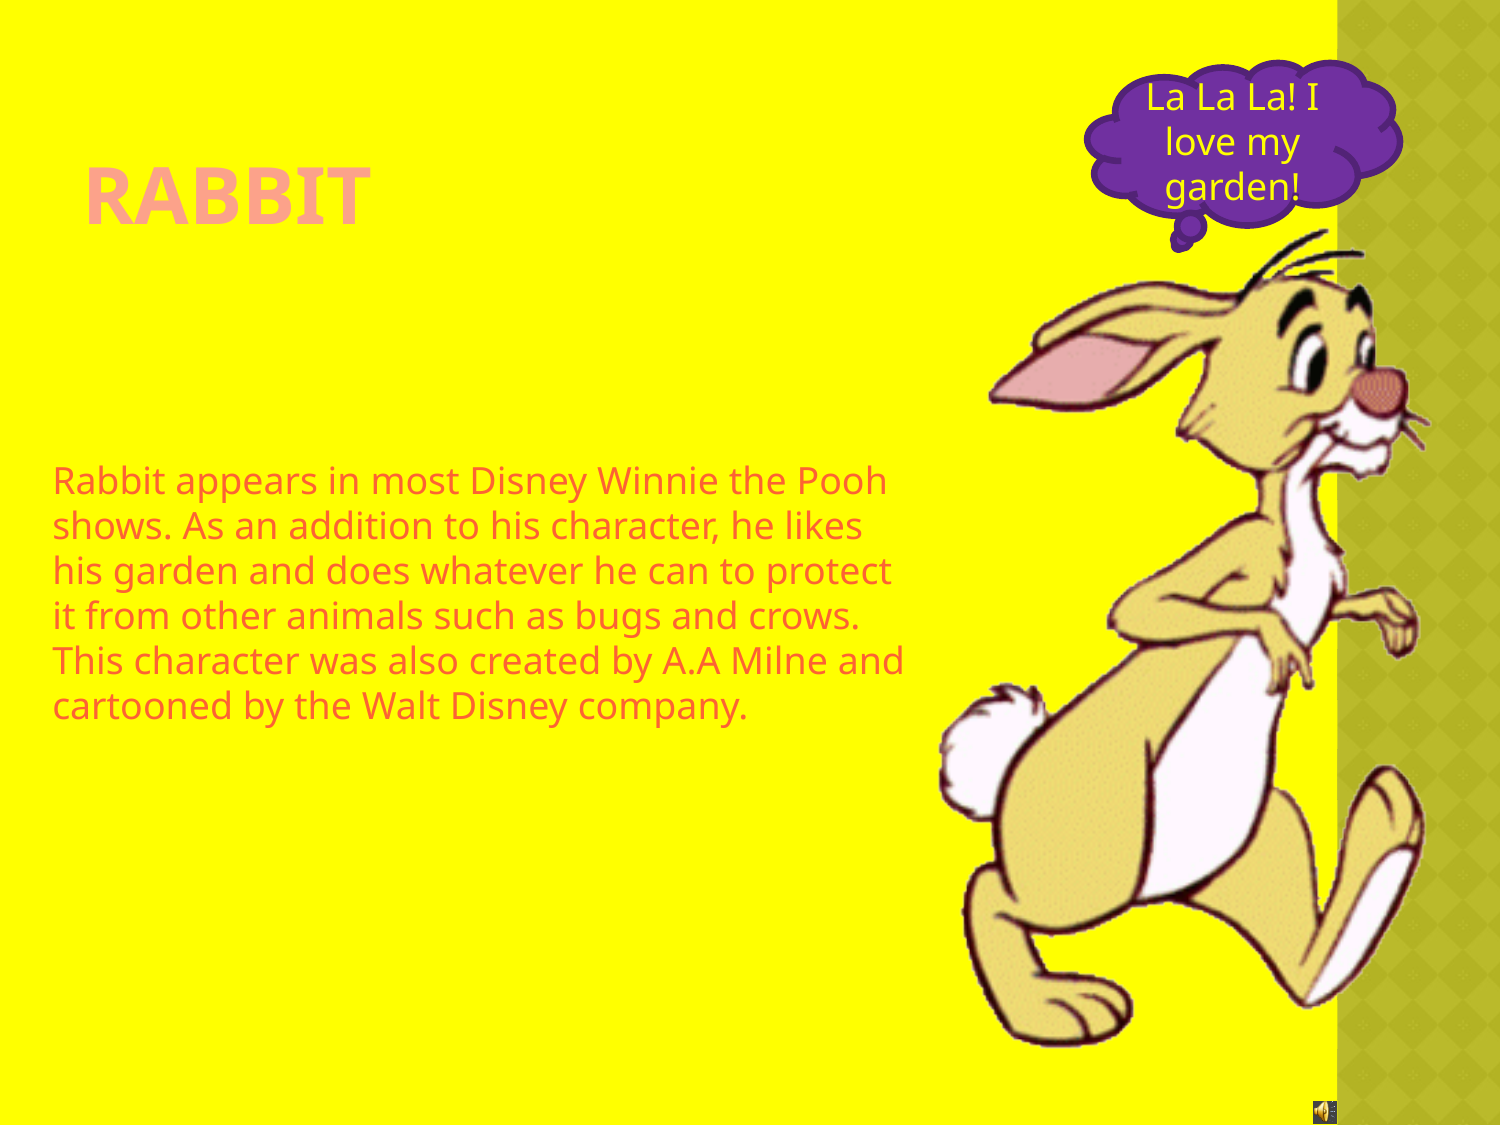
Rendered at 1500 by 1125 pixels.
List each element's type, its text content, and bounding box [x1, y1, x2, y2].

title Rabbit [75, 52, 1263, 240]
text_box Rabbit appears in most Disney Winnie the Pooh shows. As an addition to his character, he likes his garden and does whatever he can to protect it from other animals such as bugs and crows. This character was also created by A.A Milne and cartooned by the Walt Disney company. [37, 449, 906, 735]
picture [1312, 1099, 1338, 1125]
picture [912, 199, 1462, 1071]
text_box La La La! I love my garden! [1083, 59, 1404, 197]
